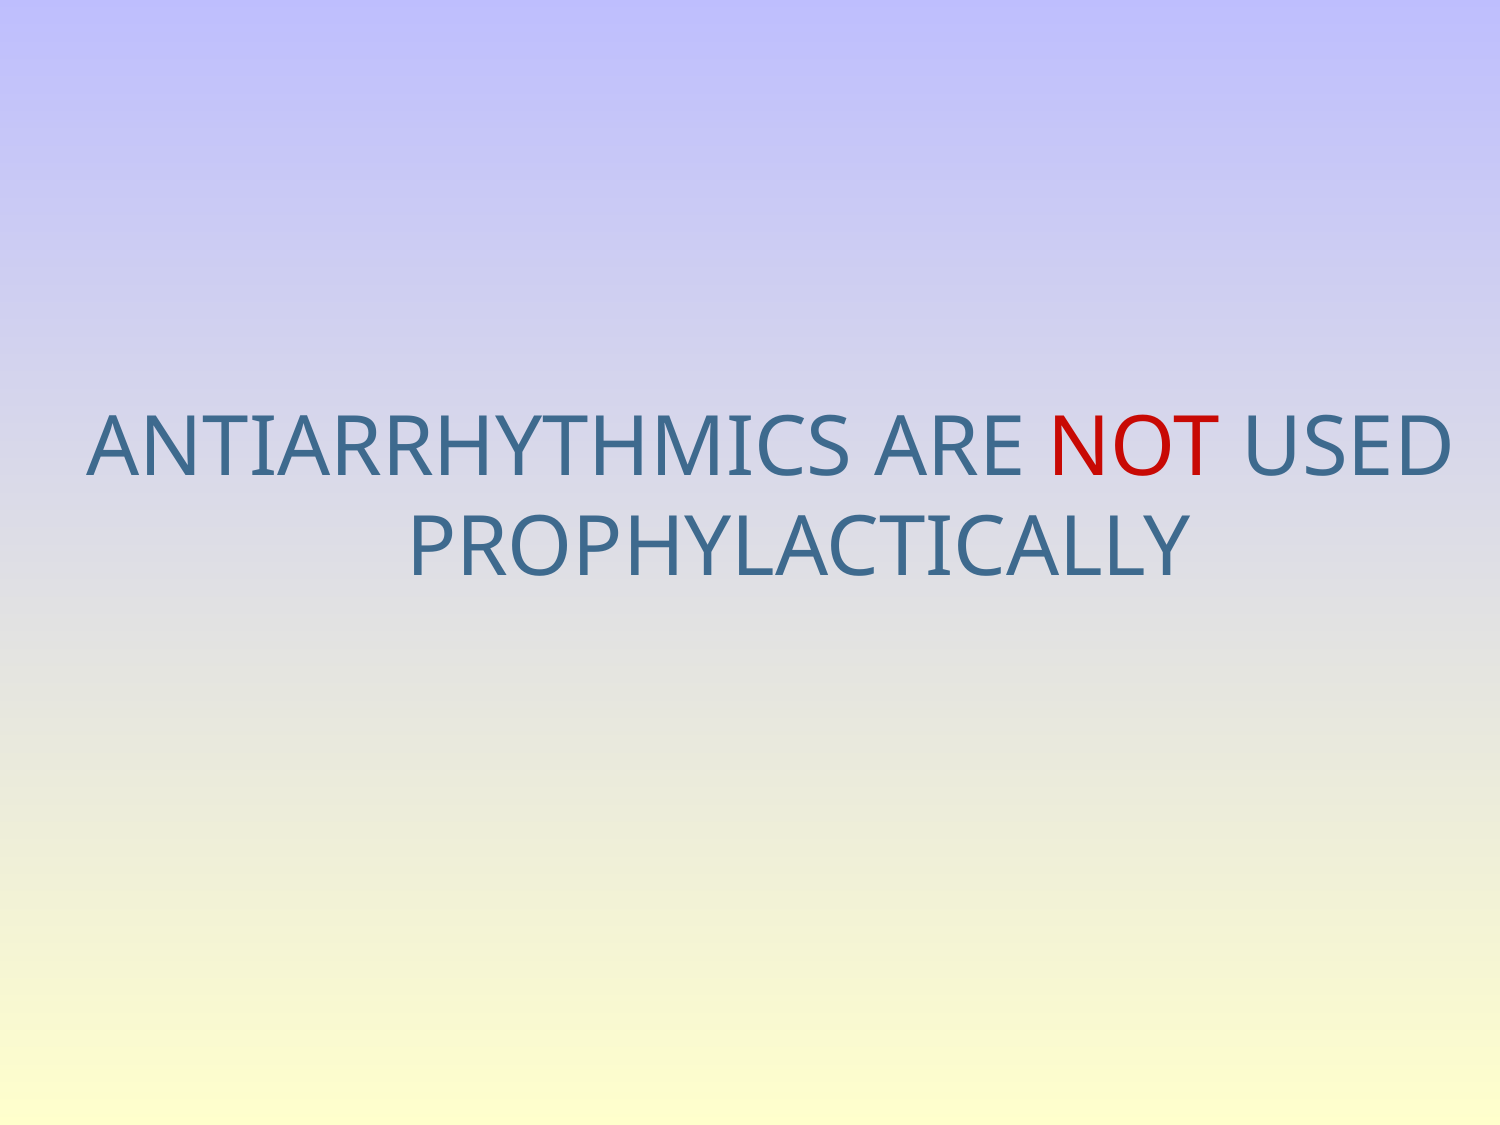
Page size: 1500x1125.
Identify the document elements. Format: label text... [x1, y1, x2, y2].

text_box ANTIARRHYTHMICS ARE NOT USED PROPHYLACTICALLY [0, 0, 1500, 1125]
